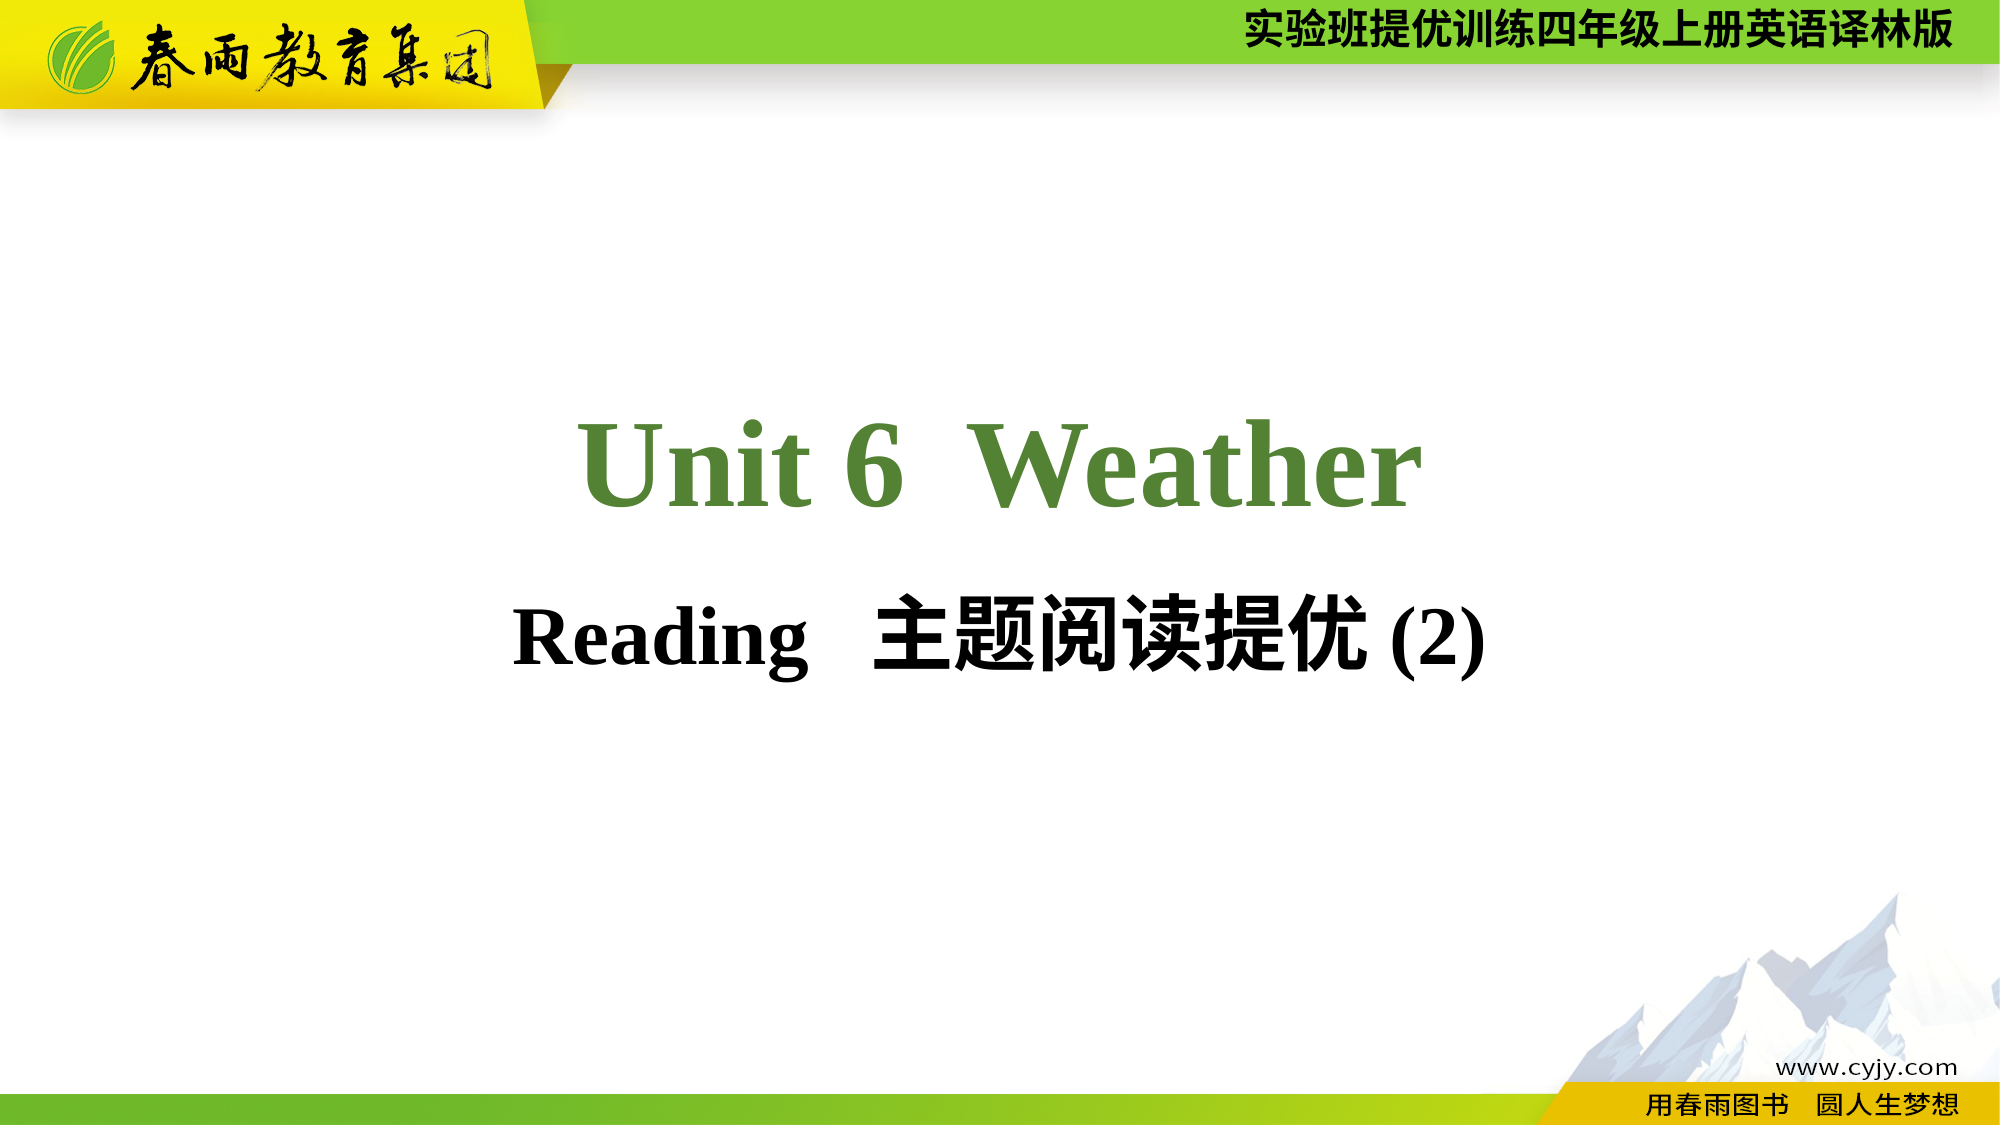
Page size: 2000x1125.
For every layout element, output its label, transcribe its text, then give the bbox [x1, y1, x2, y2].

picture [0, 0, 2000, 298]
text_box Unit 6 Weather Reading 主题阅读提优(2) [0, 298, 2000, 689]
picture [0, 689, 2000, 1125]
